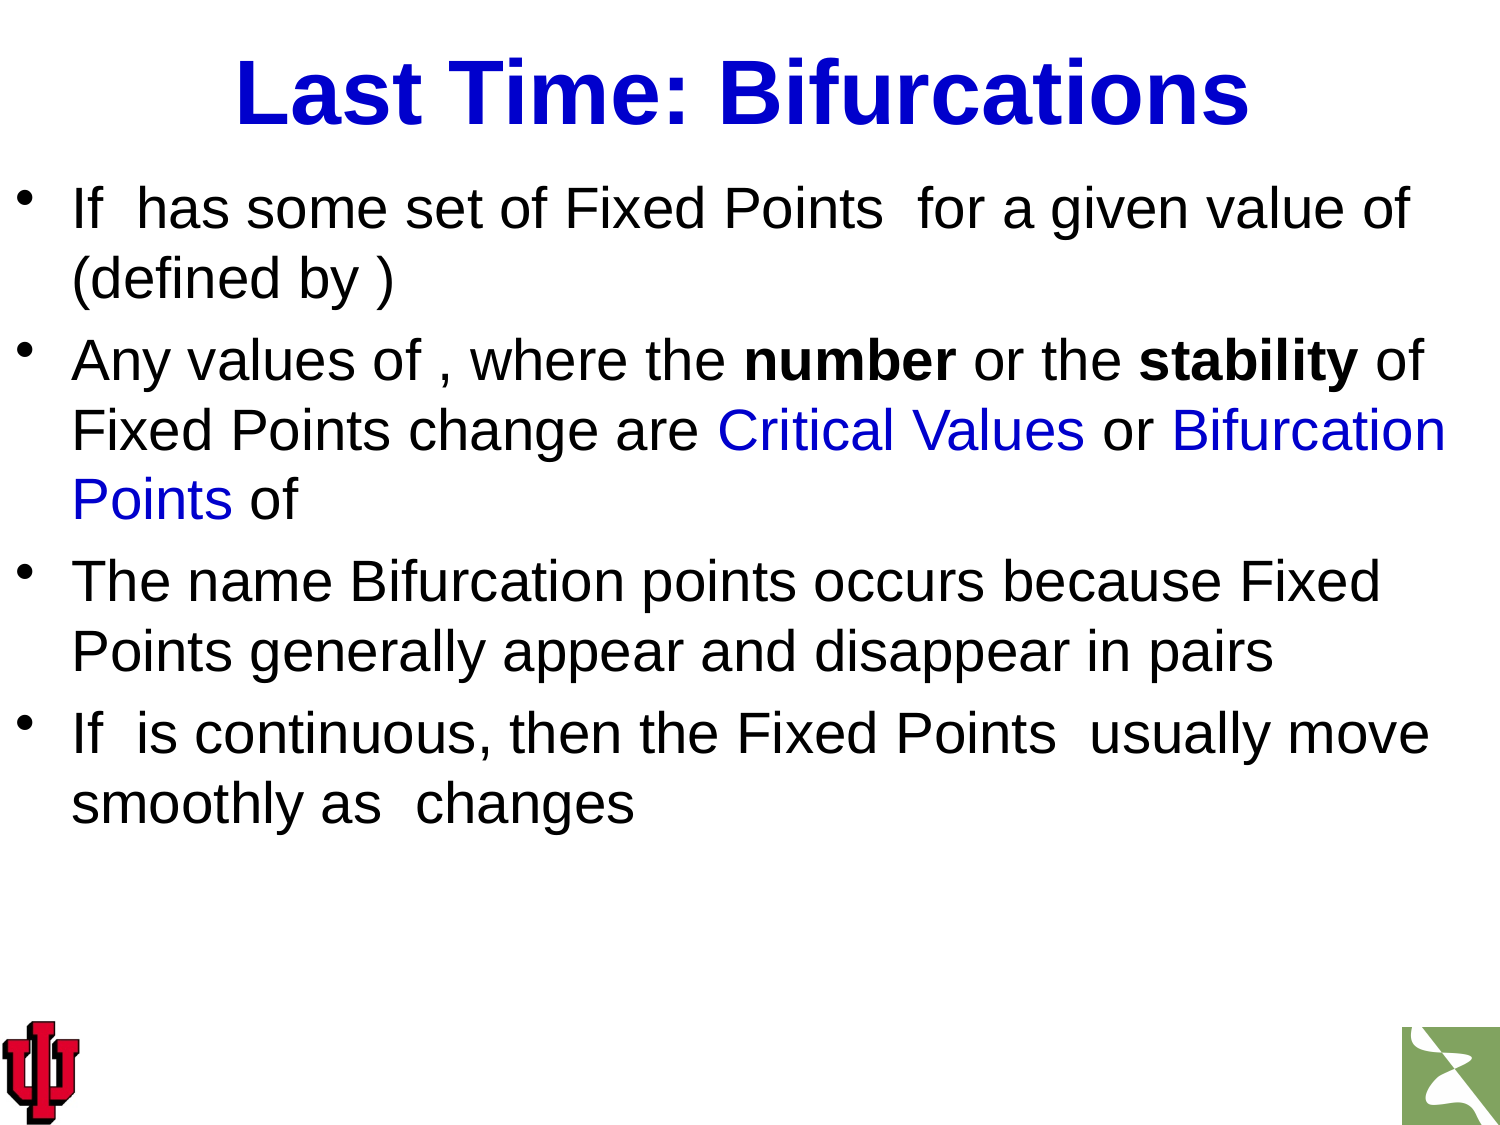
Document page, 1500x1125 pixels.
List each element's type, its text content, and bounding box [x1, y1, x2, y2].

title Last Time: Bifurcations [0, 24, 1500, 150]
picture [0, 1020, 80, 1125]
picture [1402, 1027, 1500, 1125]
